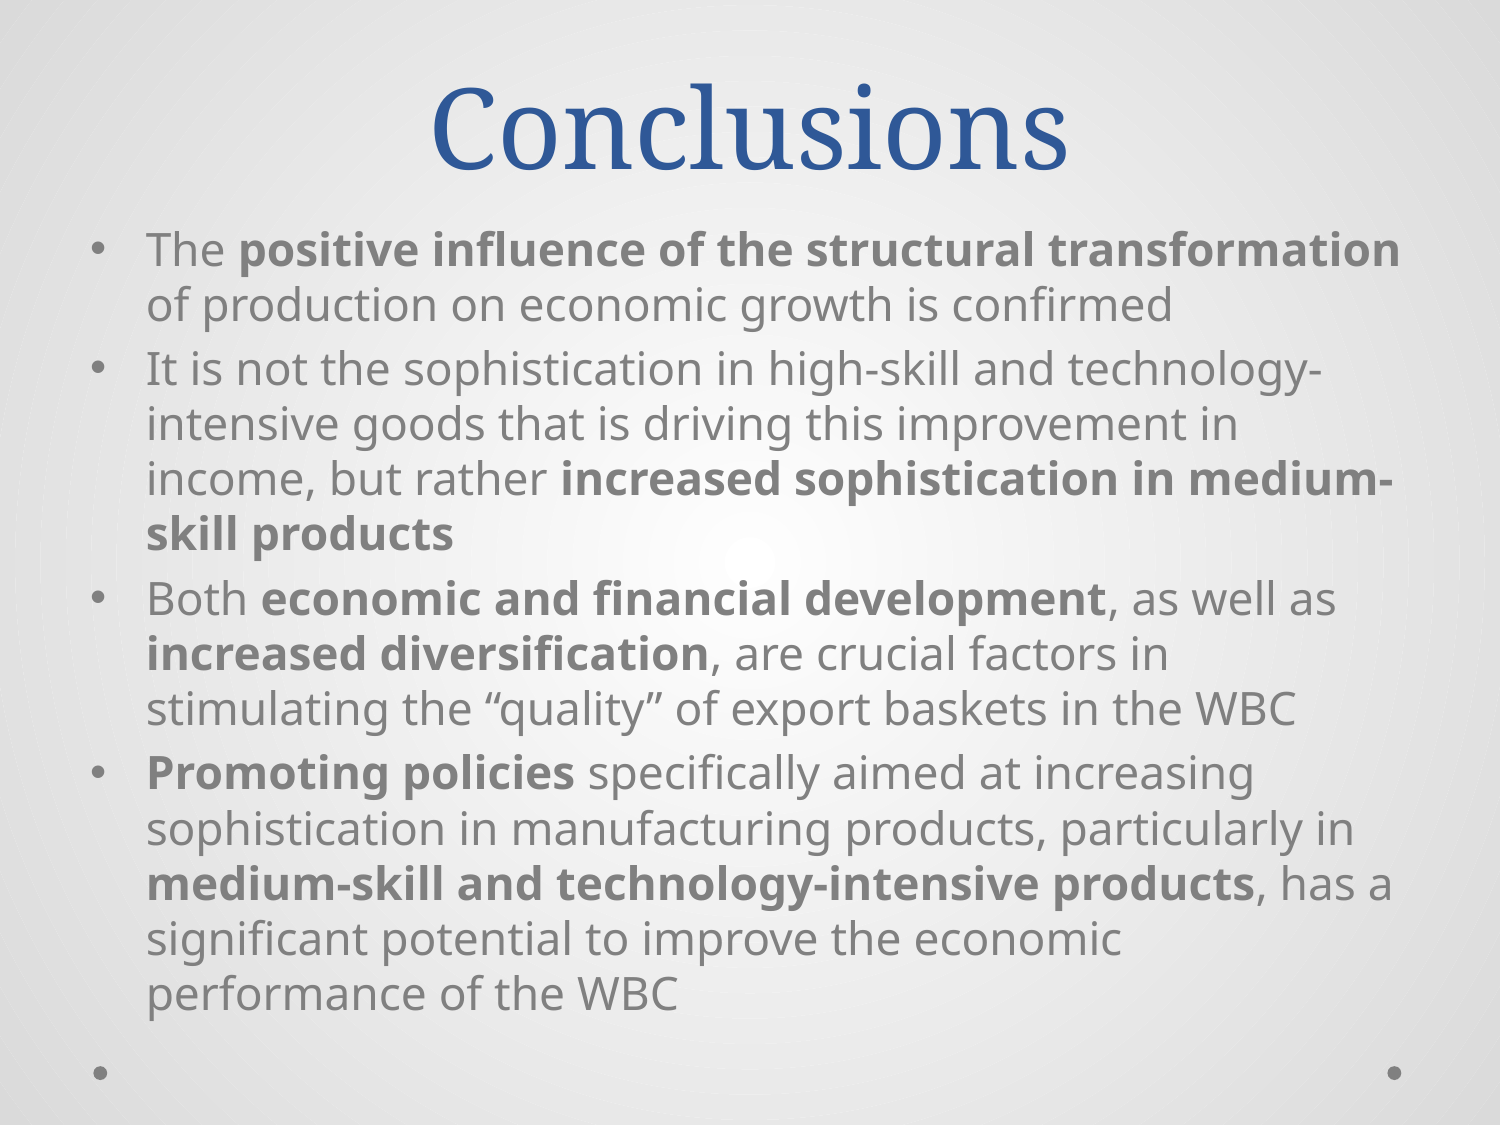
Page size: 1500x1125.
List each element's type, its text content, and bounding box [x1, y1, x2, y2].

title Conclusions [75, 0, 1425, 212]
list The positive influence of the structural transformation of production on economic growth is confirmed It is not the sophistication in high-skill and technology-intensive goods that is driving this improvement in income, but rather increased sophistication in medium-skill products Both economic and financial development, as well as increased diversification, are crucial factors in stimulating the “quality” of export baskets in the WBC Promoting policies specifically aimed at increasing sophistication in manufacturing products, particularly in medium-skill and technology-intensive products, has a significant potential to improve the economic performance of the WBC [75, 212, 1425, 1050]
